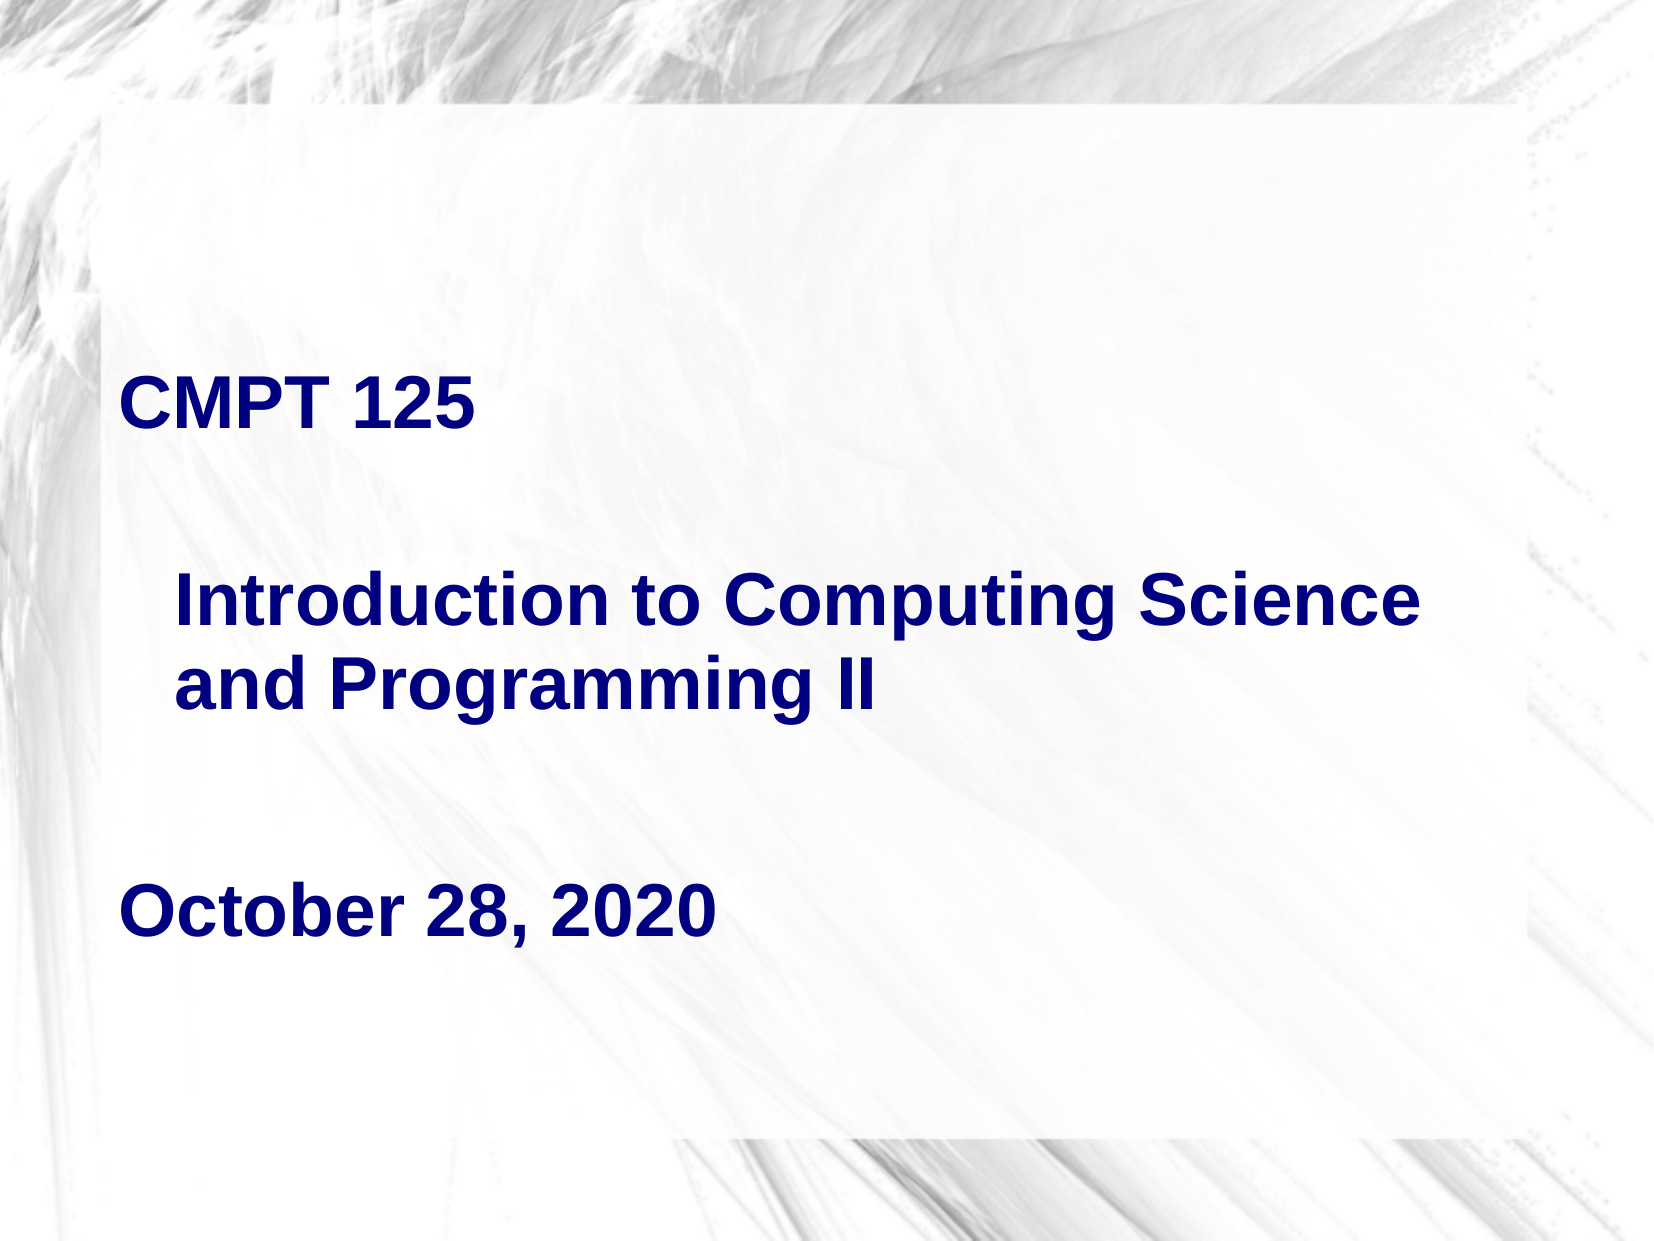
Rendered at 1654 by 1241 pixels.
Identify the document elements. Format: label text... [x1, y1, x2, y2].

list CMPT 125 Introduction to Computing Science and Programming II October 28, 2020 [118, 236, 1571, 1171]
picture [0, 0, 1654, 1241]
